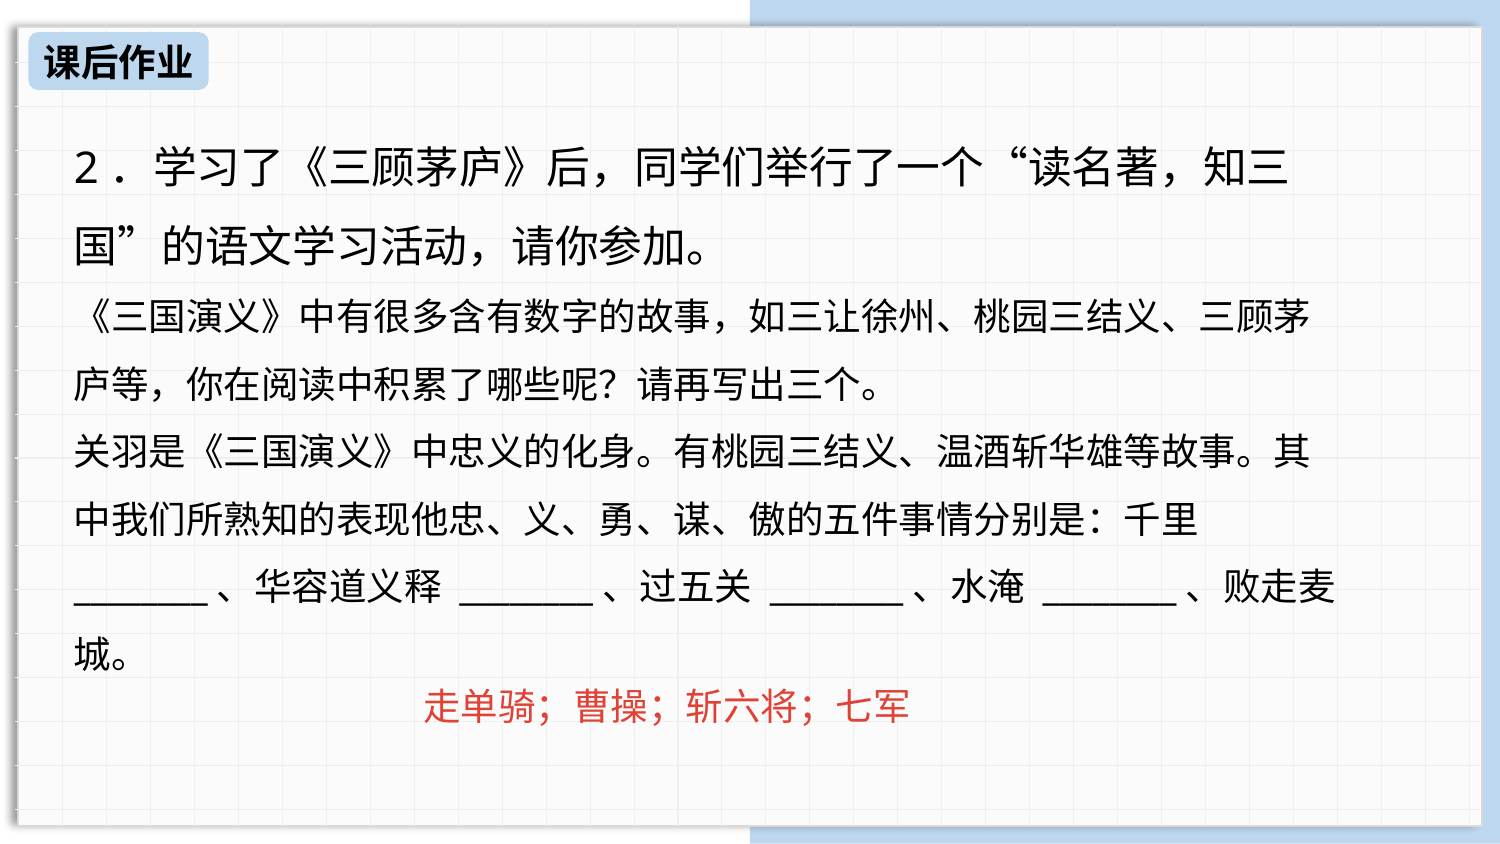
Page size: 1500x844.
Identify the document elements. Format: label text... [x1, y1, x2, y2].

text_box 课后作业 [27, 31, 210, 91]
text_box 2．学习了《三顾茅庐》后，同学们举行了一个“读名著，知三国”的语文学习活动，请你参加。 《三国演义》中有很多含有数字的故事，如三让徐州、桃园三结义、三顾茅庐等，你在阅读中积累了哪些呢？请再写出三个。 关羽是《三国演义》中忠义的化身。有桃园三结义、温酒斩华雄等故事。其中我们所熟知的表现他忠、义、勇、谋、傲的五件事情分别是：千里 ________、华容道义释 ________、过五关 ________、水淹 ________、败走麦城。 [62, 107, 1358, 682]
text_box 走单骑；曹操；斩六将；七军 [411, 654, 1009, 734]
